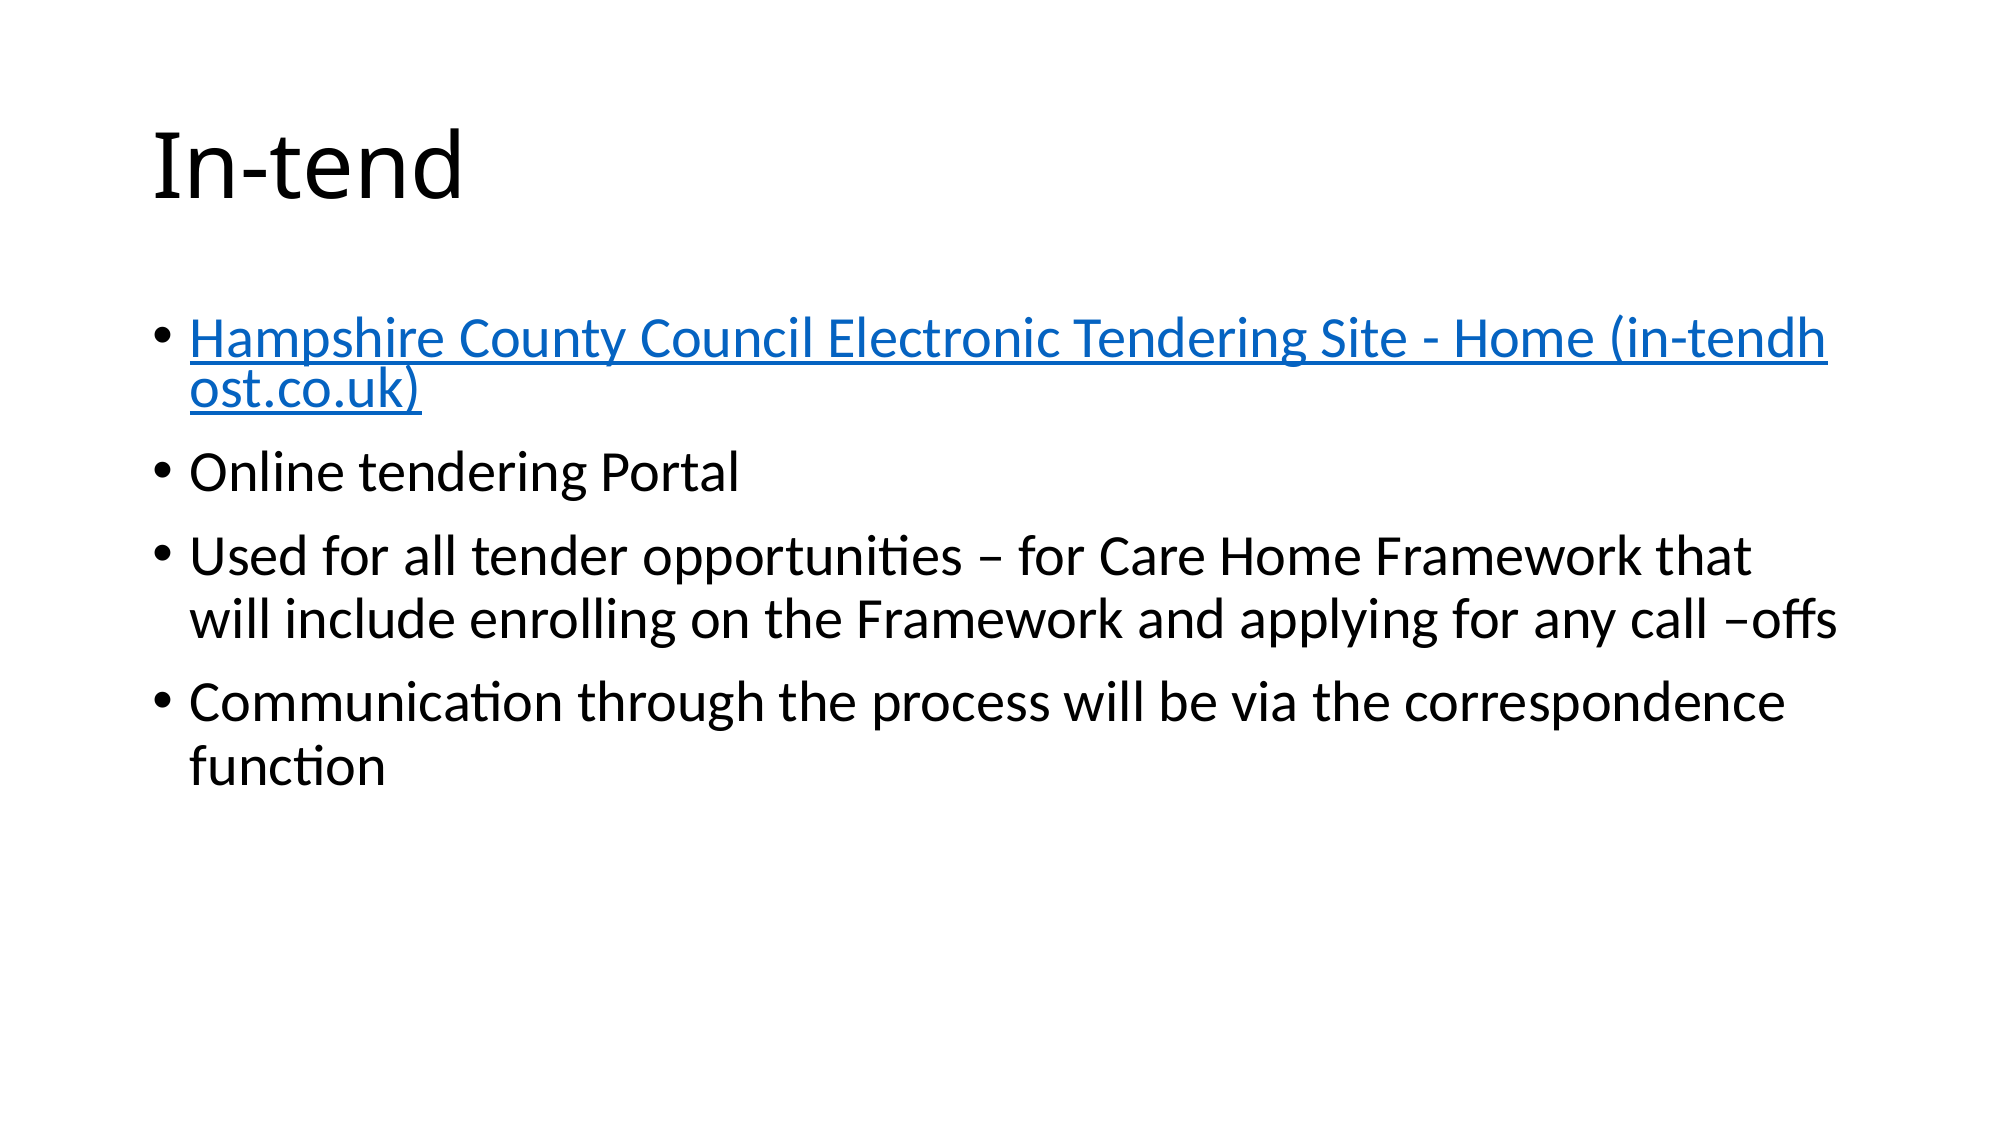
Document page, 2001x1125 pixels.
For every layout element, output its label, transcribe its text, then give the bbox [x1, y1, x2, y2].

title In-tend [137, 59, 1863, 278]
list Hampshire County Council Electronic Tendering Site - Home (in-tendhost.co.uk) Online tendering Portal Used for all tender opportunities – for Care Home Framework that will include enrolling on the Framework and applying for any call –offs Communication through the process will be via the correspondence function [137, 299, 1863, 1014]
